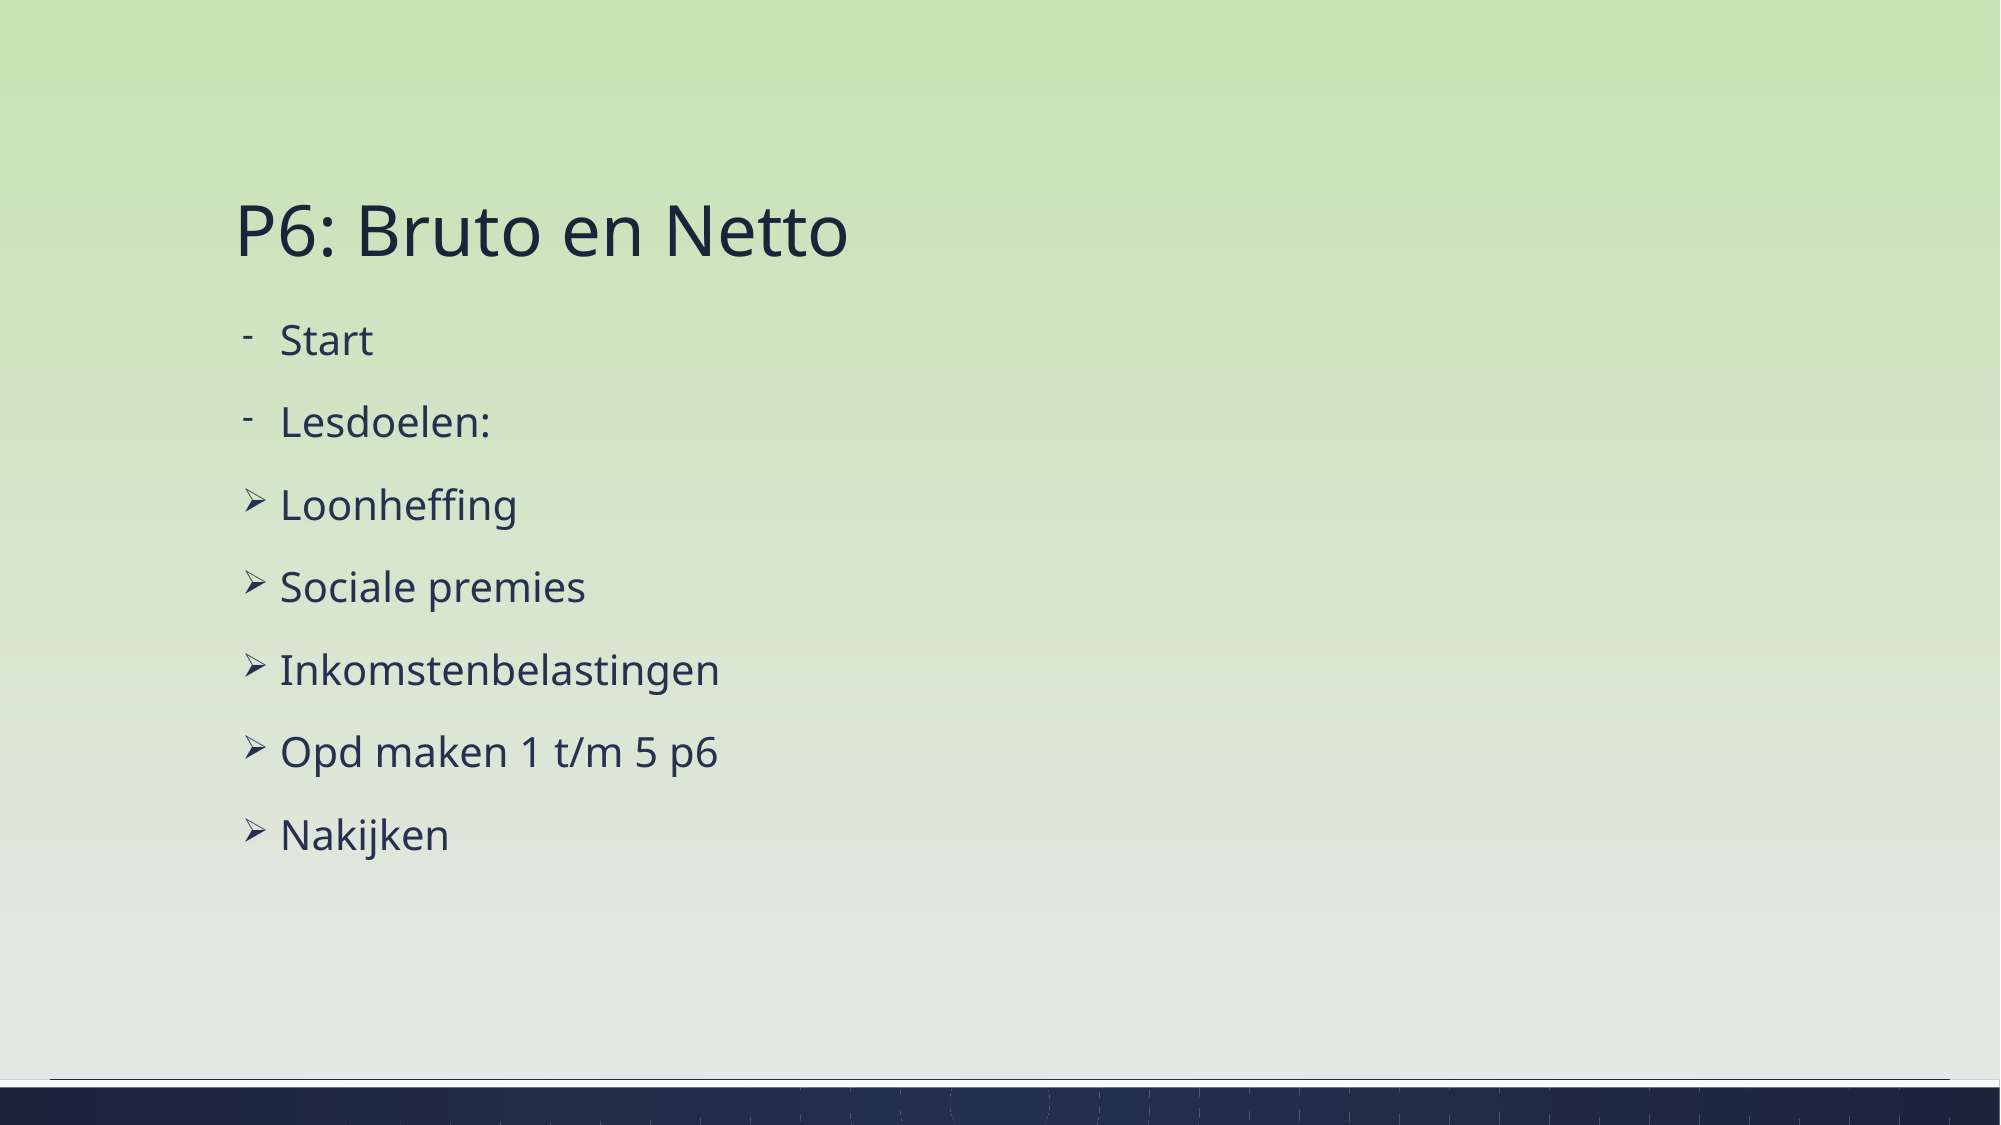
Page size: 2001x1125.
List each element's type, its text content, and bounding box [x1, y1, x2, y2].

title P6: Bruto en Netto [219, 76, 1780, 279]
list Start Lesdoelen: Loonheffing Sociale premies Inkomstenbelastingen Opd maken 1 t/m 5 p6 Nakijken [219, 311, 1780, 990]
